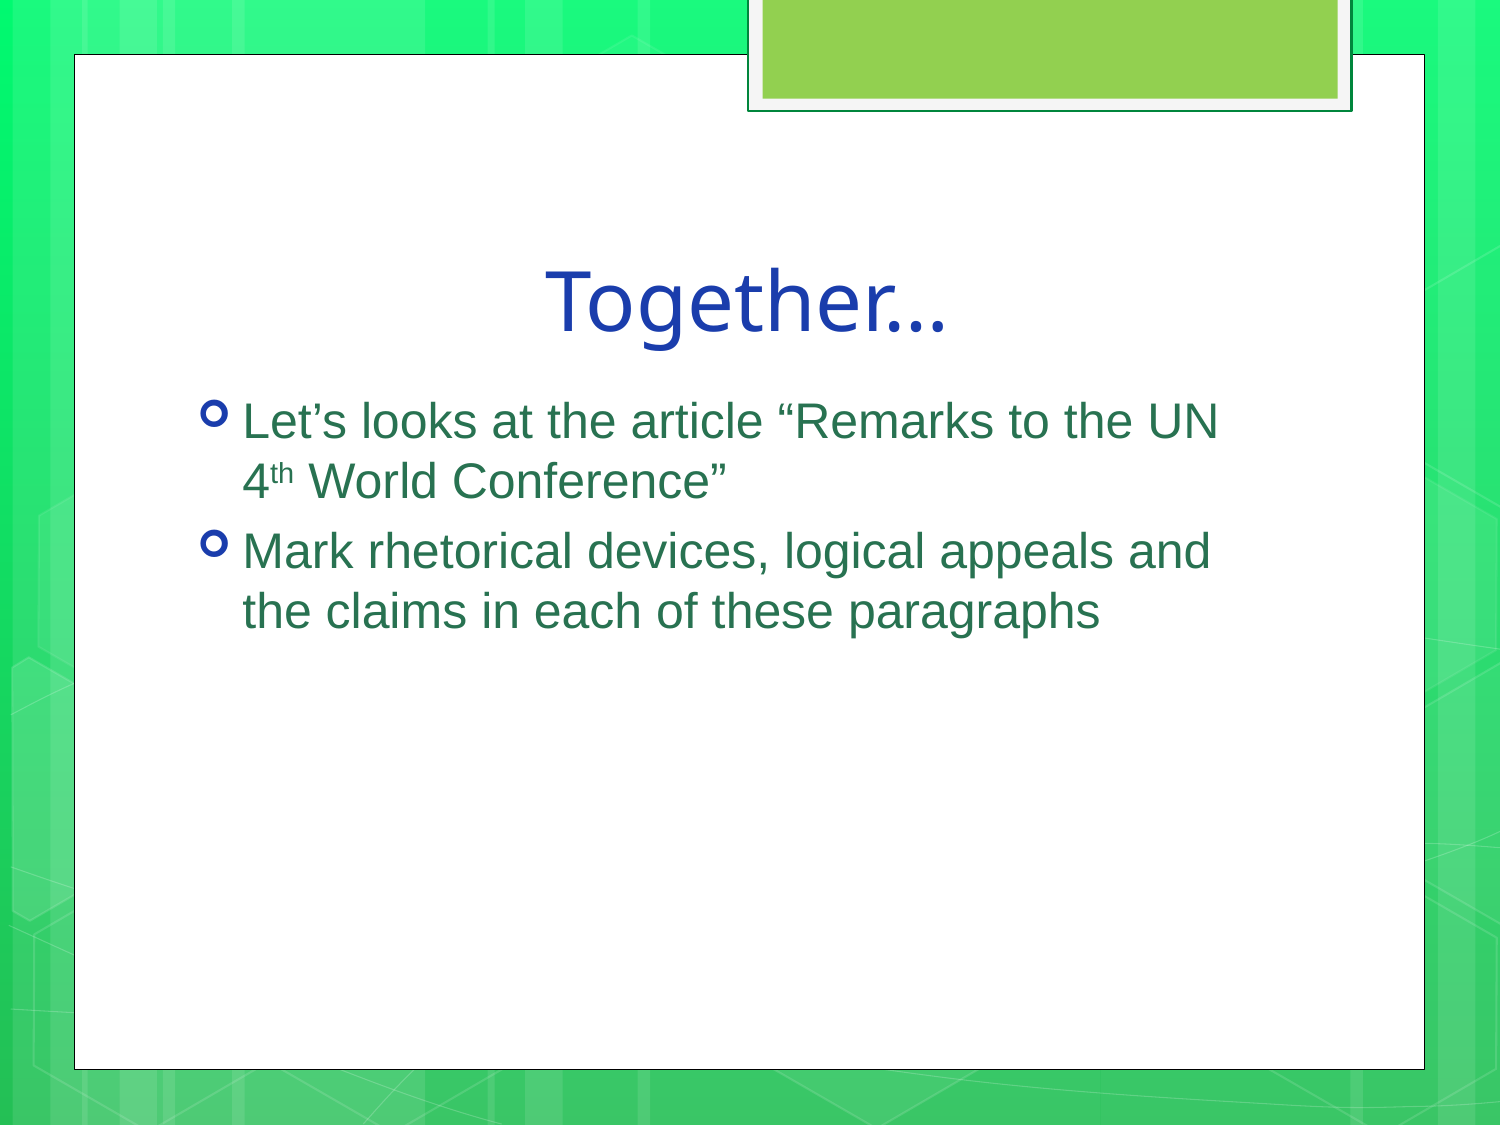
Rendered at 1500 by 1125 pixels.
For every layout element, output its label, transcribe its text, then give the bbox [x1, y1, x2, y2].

list Let’s looks at the article “Remarks to the UN 4th World Conference” Mark rhetorical devices, logical appeals and the claims in each of these paragraphs [171, 381, 1283, 957]
title Together… [171, 168, 1324, 357]
